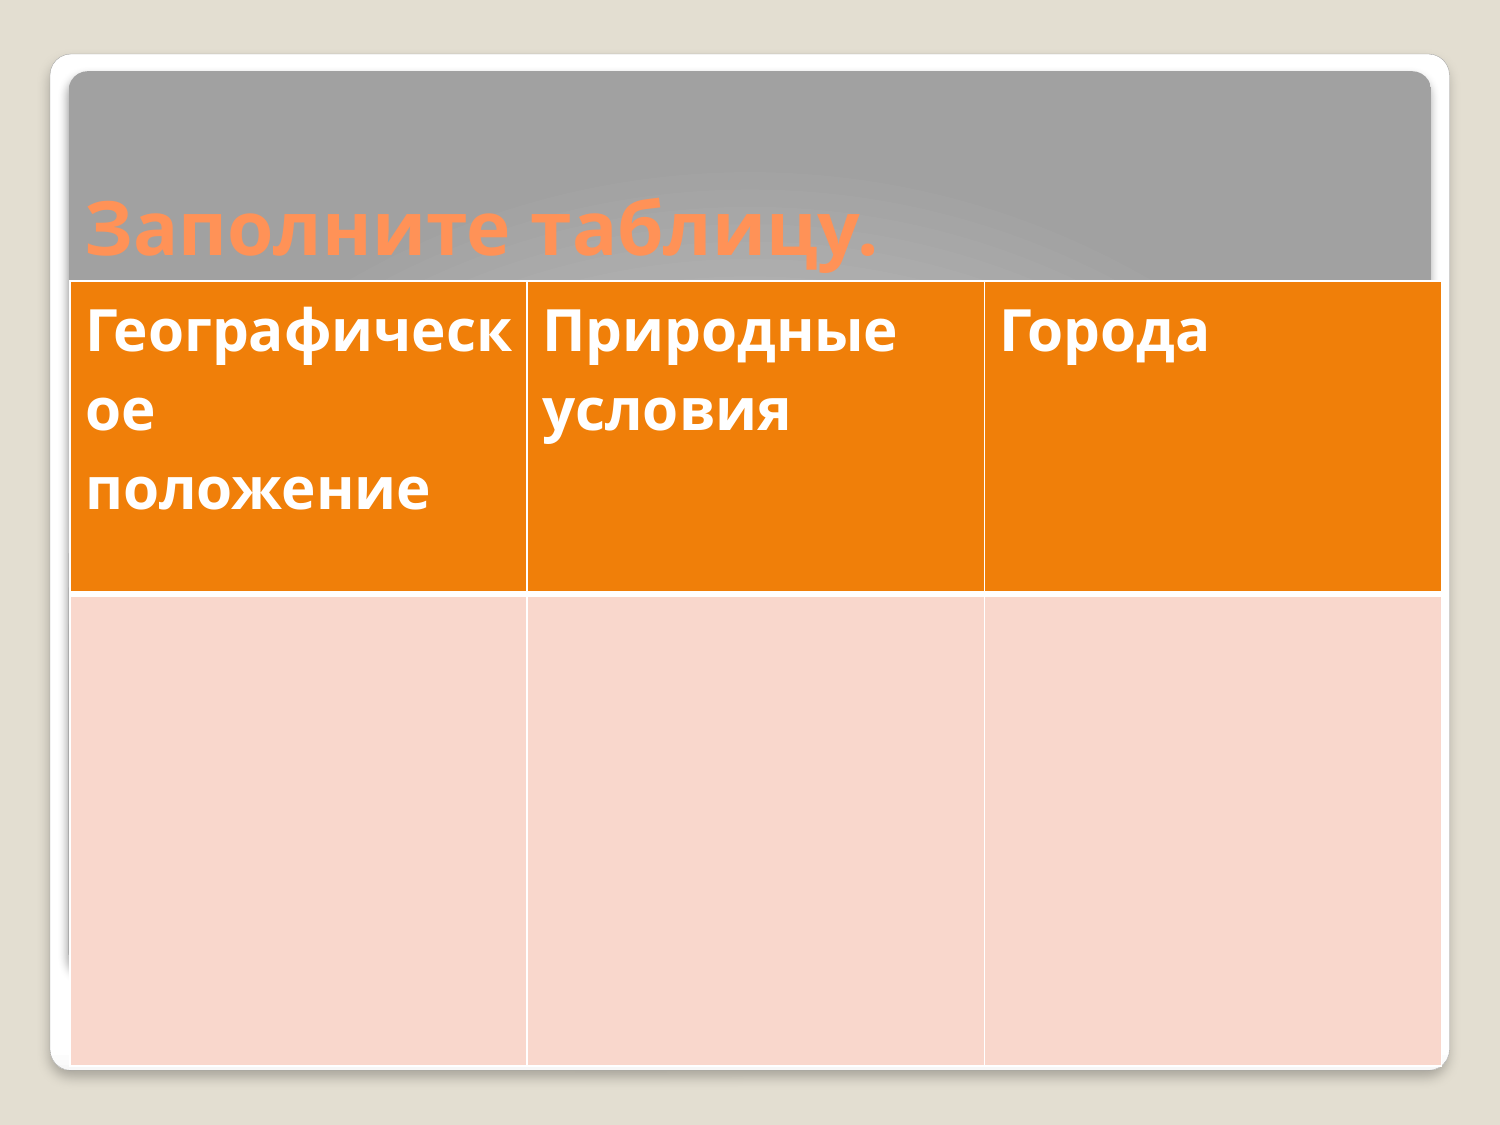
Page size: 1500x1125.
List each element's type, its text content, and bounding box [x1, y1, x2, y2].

table_header Города [985, 282, 1441, 591]
table_header Географическое положение [71, 282, 526, 591]
table_cell [528, 597, 984, 1065]
table_cell [985, 597, 1441, 1065]
table_header Природные условия [528, 282, 984, 591]
title Заполните таблицу. [70, 105, 1425, 278]
table_cell [71, 597, 526, 1065]
